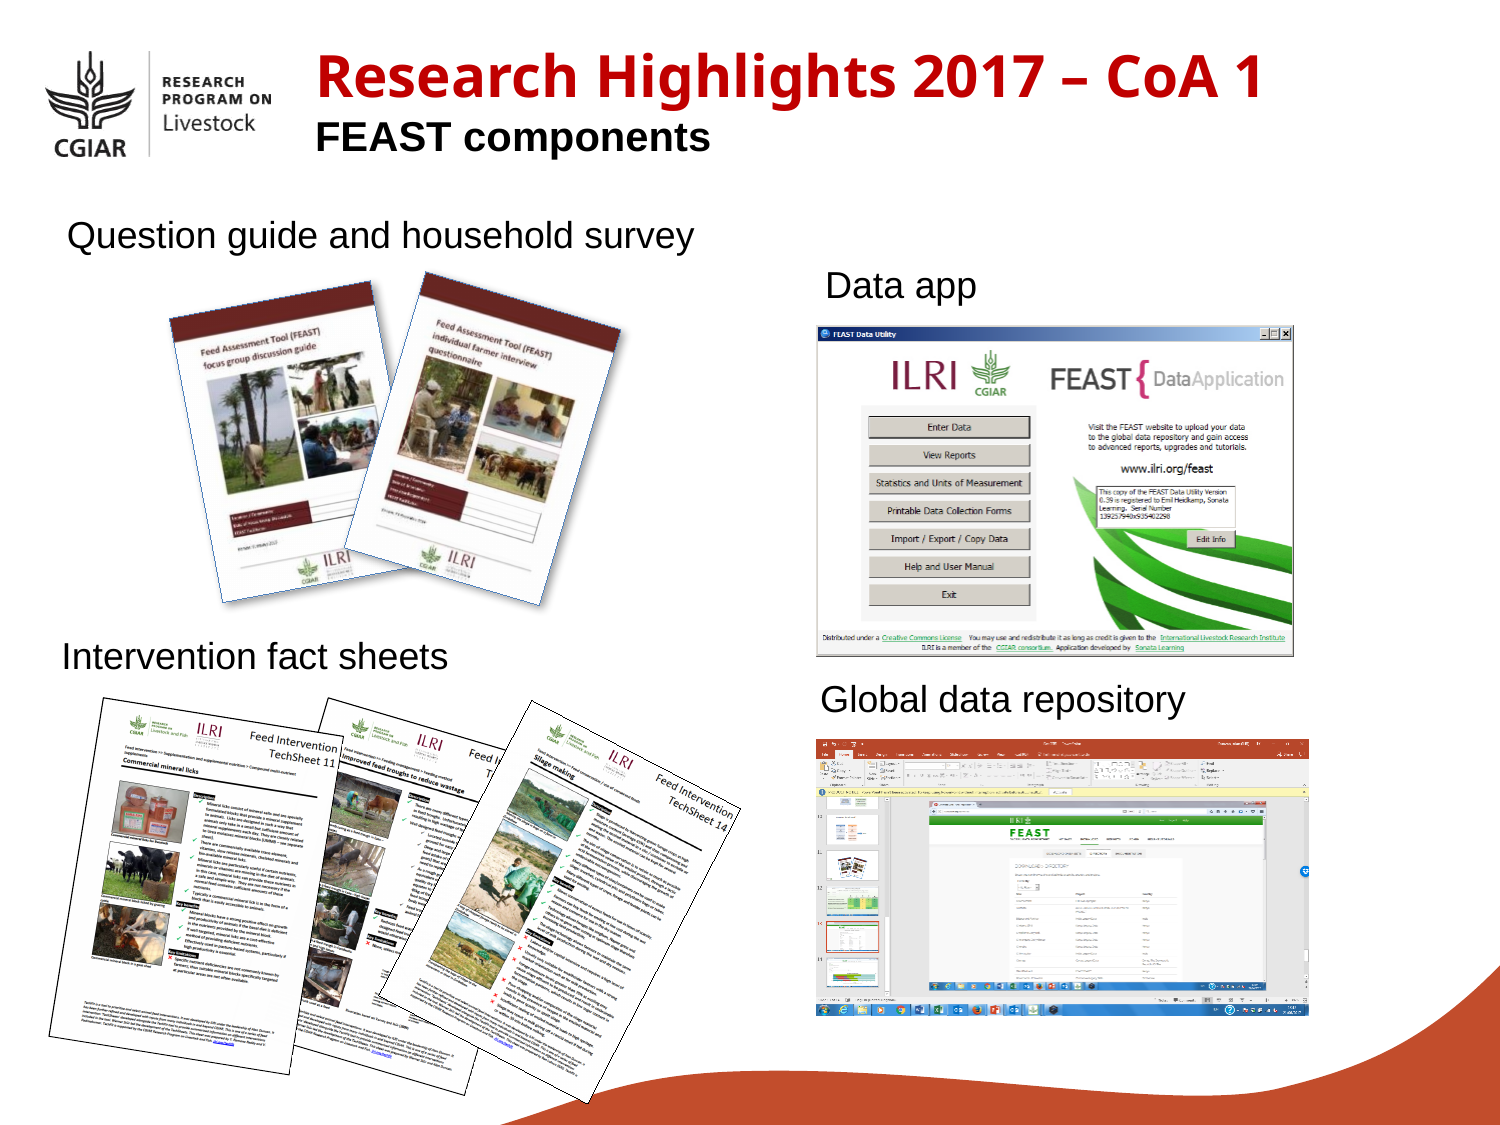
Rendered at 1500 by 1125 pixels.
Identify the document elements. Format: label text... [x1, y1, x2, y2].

picture [73, 714, 678, 1069]
picture [816, 738, 1310, 1017]
picture [816, 325, 1294, 658]
text_box Intervention fact sheets [46, 624, 464, 685]
text_box Question guide and household survey [52, 203, 710, 263]
text_box FEAST components [299, 106, 741, 175]
text_box Global data repository [805, 667, 1201, 728]
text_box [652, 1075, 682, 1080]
list Research Highlights 2017 – CoA 1 [300, 33, 1463, 116]
picture [170, 273, 620, 605]
picture [45, 51, 271, 157]
text_box Data app [810, 254, 992, 314]
